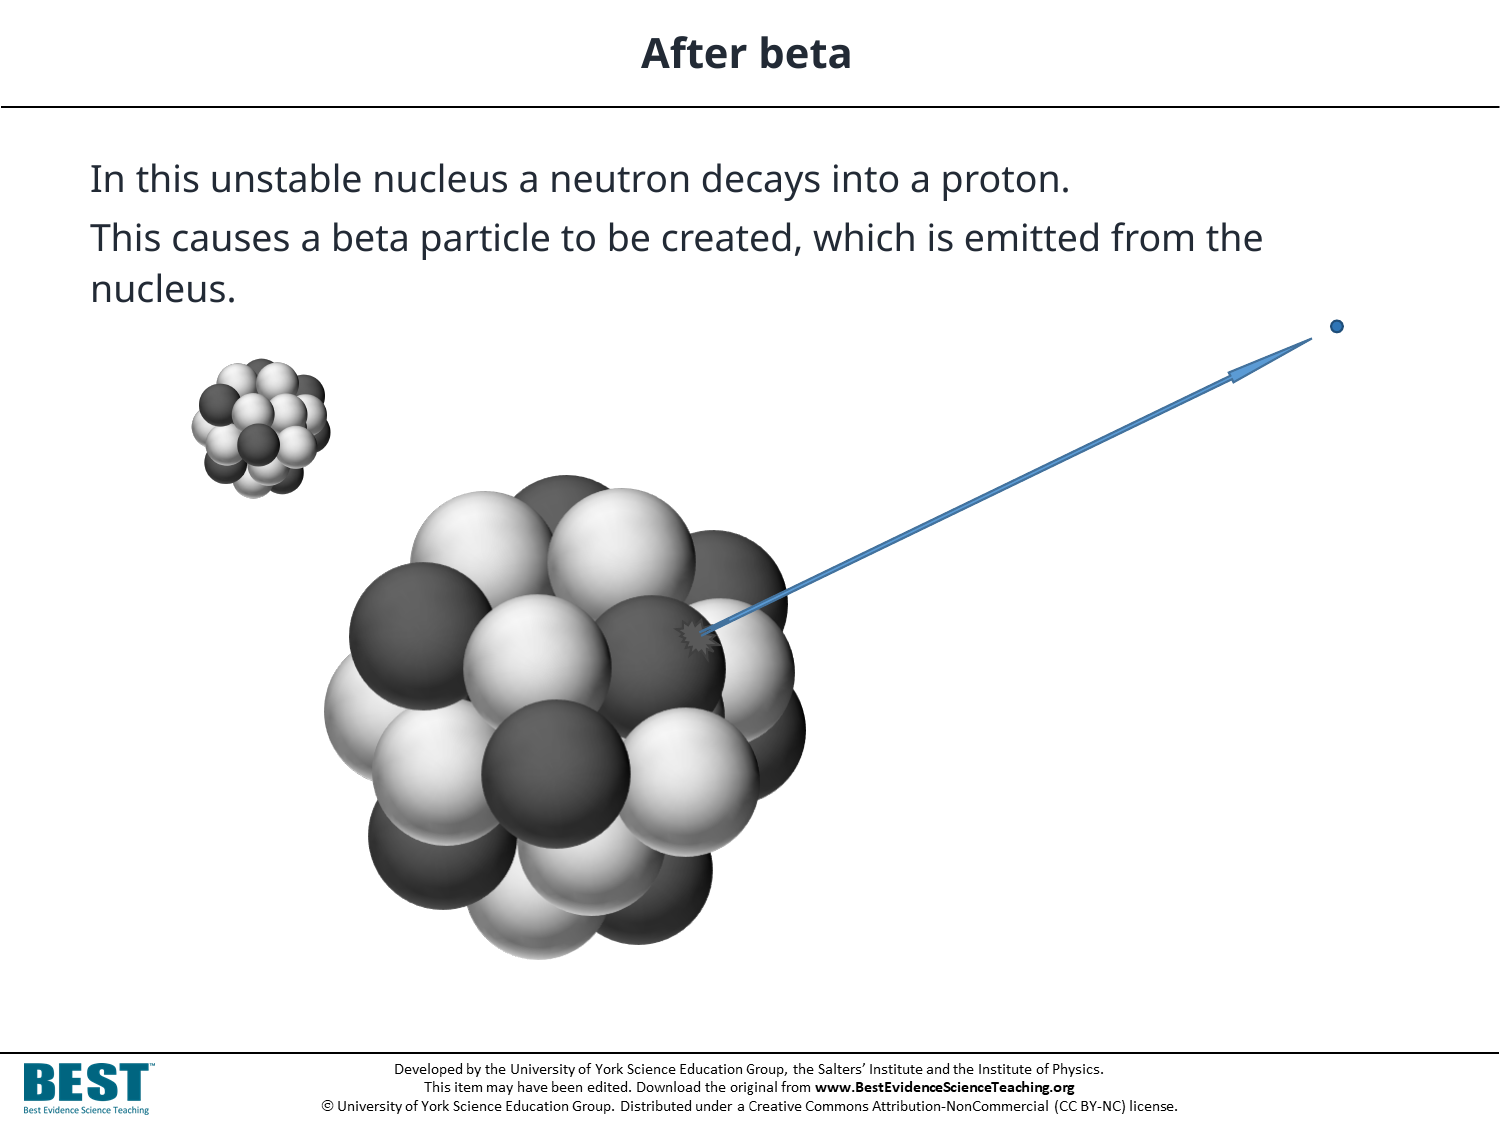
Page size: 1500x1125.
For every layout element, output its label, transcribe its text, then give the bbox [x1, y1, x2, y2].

picture [0, 106, 1500, 1125]
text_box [322, 320, 1346, 962]
text_box After beta [23, 4, 1471, 99]
